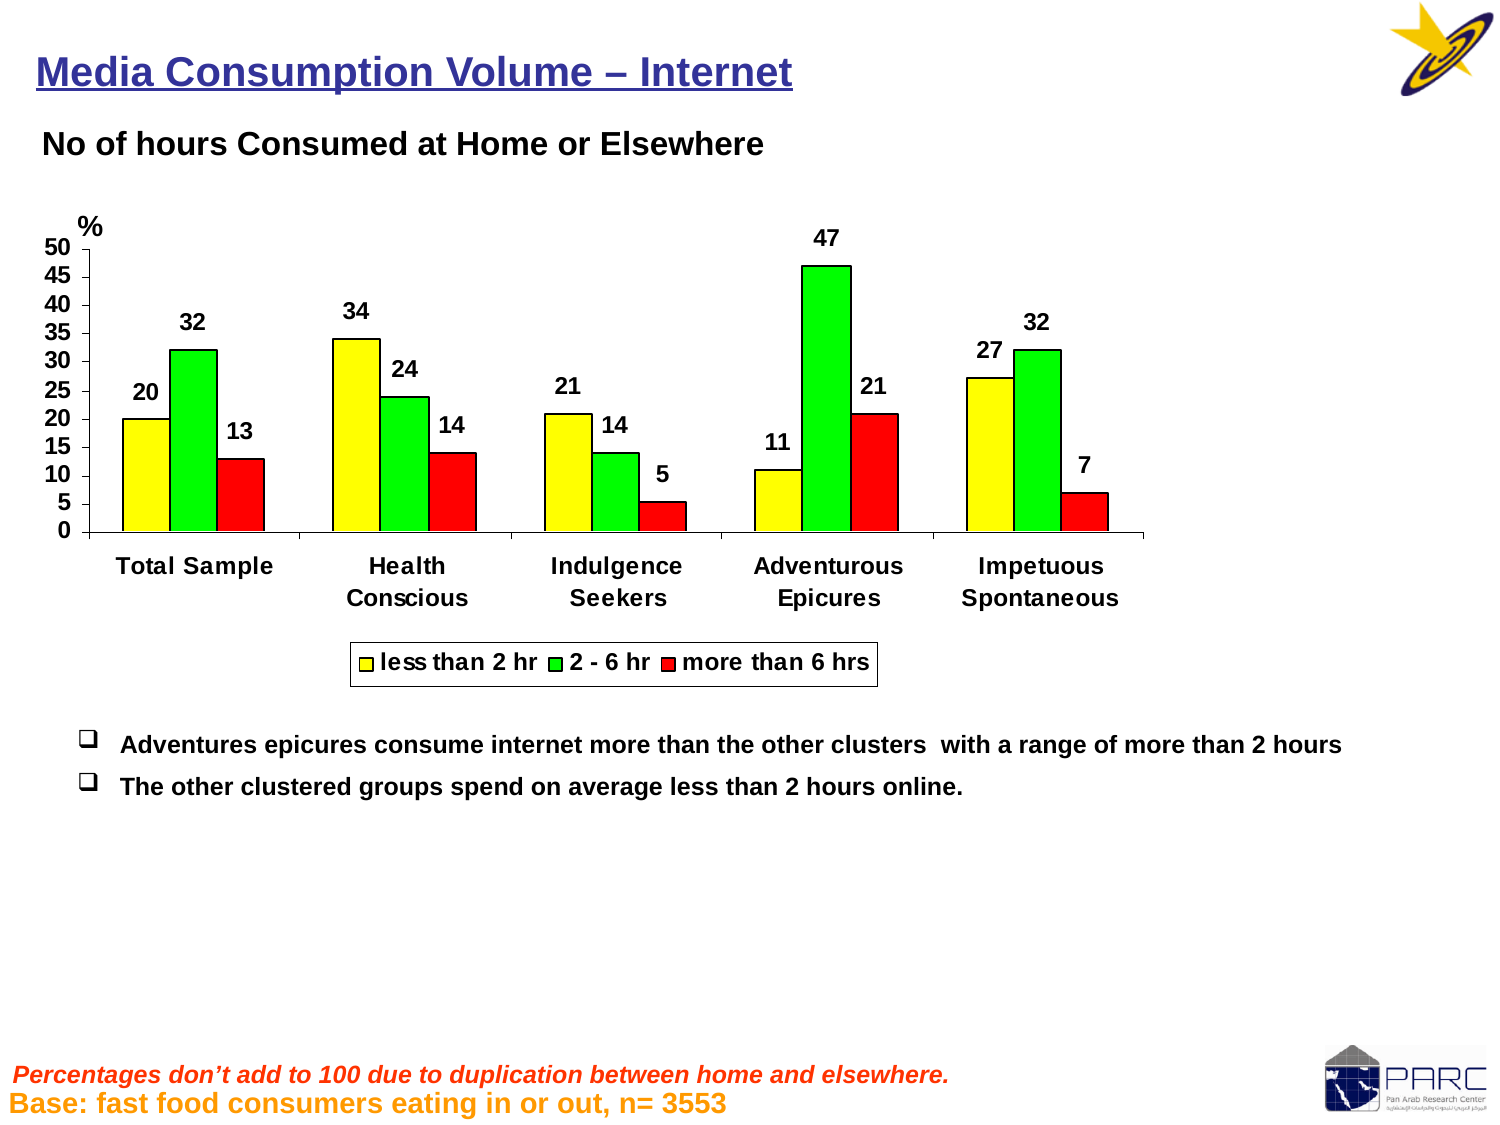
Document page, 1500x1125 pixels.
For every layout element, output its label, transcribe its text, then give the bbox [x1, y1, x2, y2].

picture [1320, 1045, 1494, 1118]
text_box Percentages don’t add to 100 due to duplication between home and elsewhere. [0, 1050, 1138, 1096]
text_box No of hours Consumed at Home or Elsewhere [27, 114, 913, 170]
picture [1385, 0, 1498, 100]
text_box Base: fast food consumers eating in or out, n= 3553 [0, 1096, 798, 1125]
text_box Media Consumption Volume – Internet [20, 36, 1184, 102]
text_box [12, 199, 1172, 703]
text_box Adventures epicures consume internet more than the other clusters with a range of more than 2 hours The other clustered groups spend on average less than 2 hours online. [62, 720, 1388, 808]
